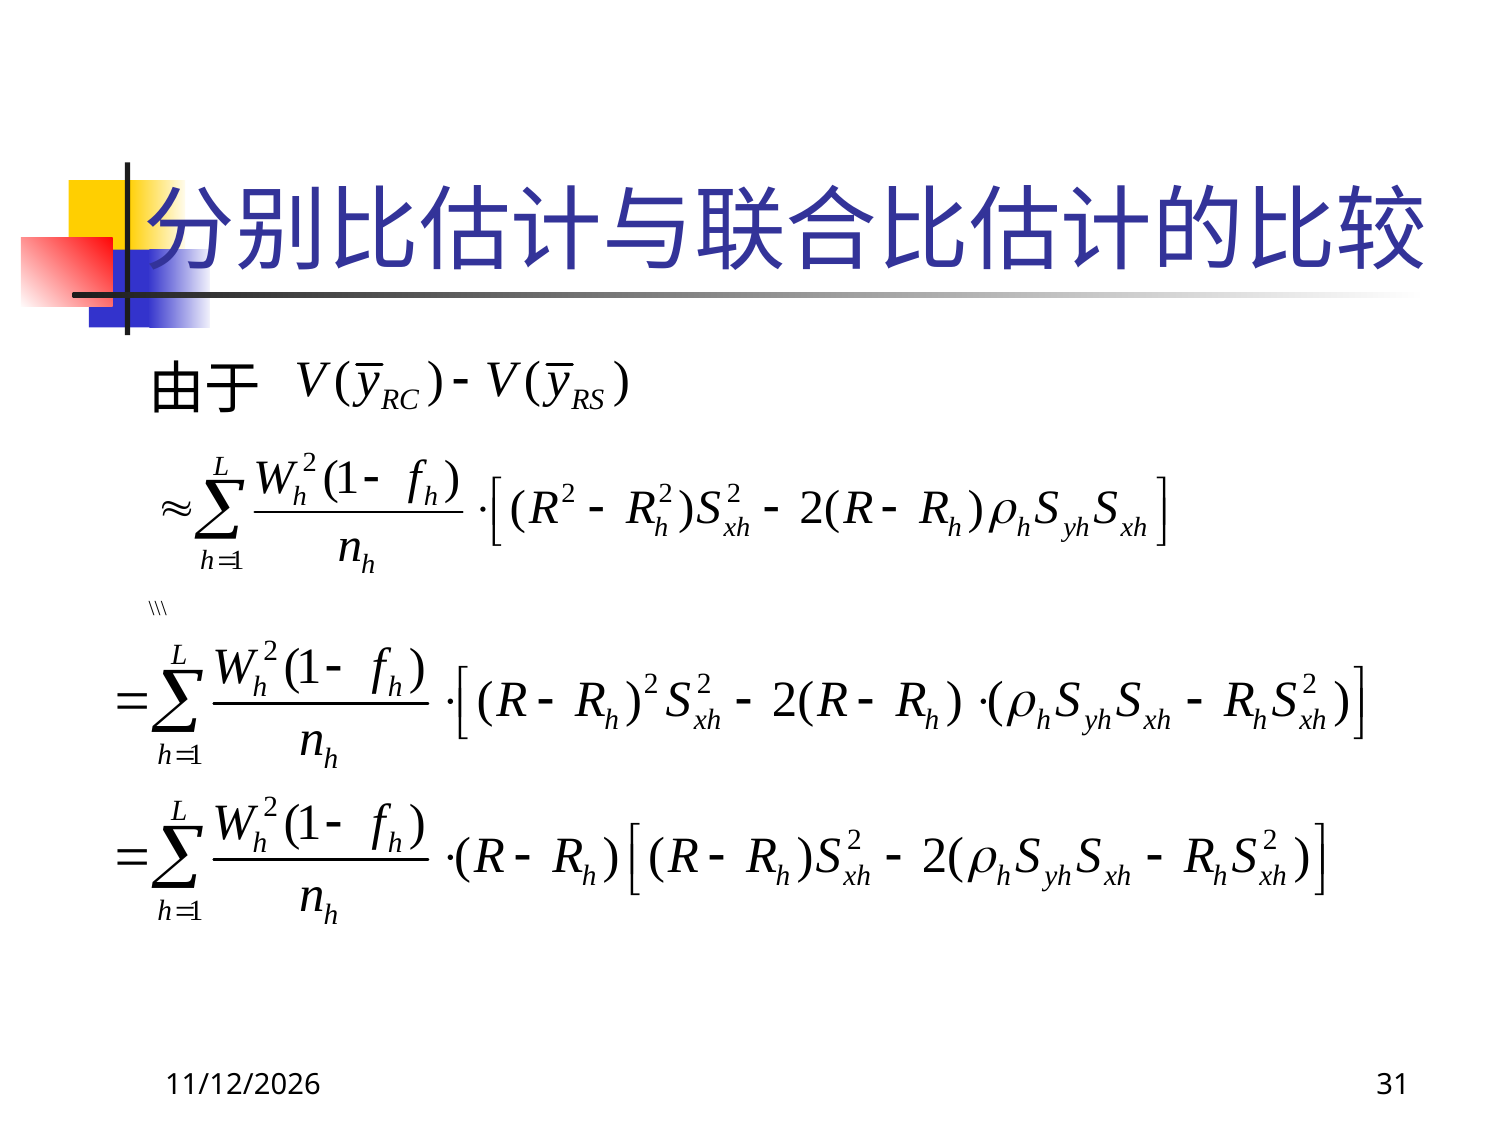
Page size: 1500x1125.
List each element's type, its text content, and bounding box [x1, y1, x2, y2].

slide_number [149, 1044, 463, 1113]
title 分别比估计与联合比估计的比较 [128, 101, 1500, 289]
slide_number 31 [1112, 1037, 1426, 1113]
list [103, 336, 1367, 1037]
